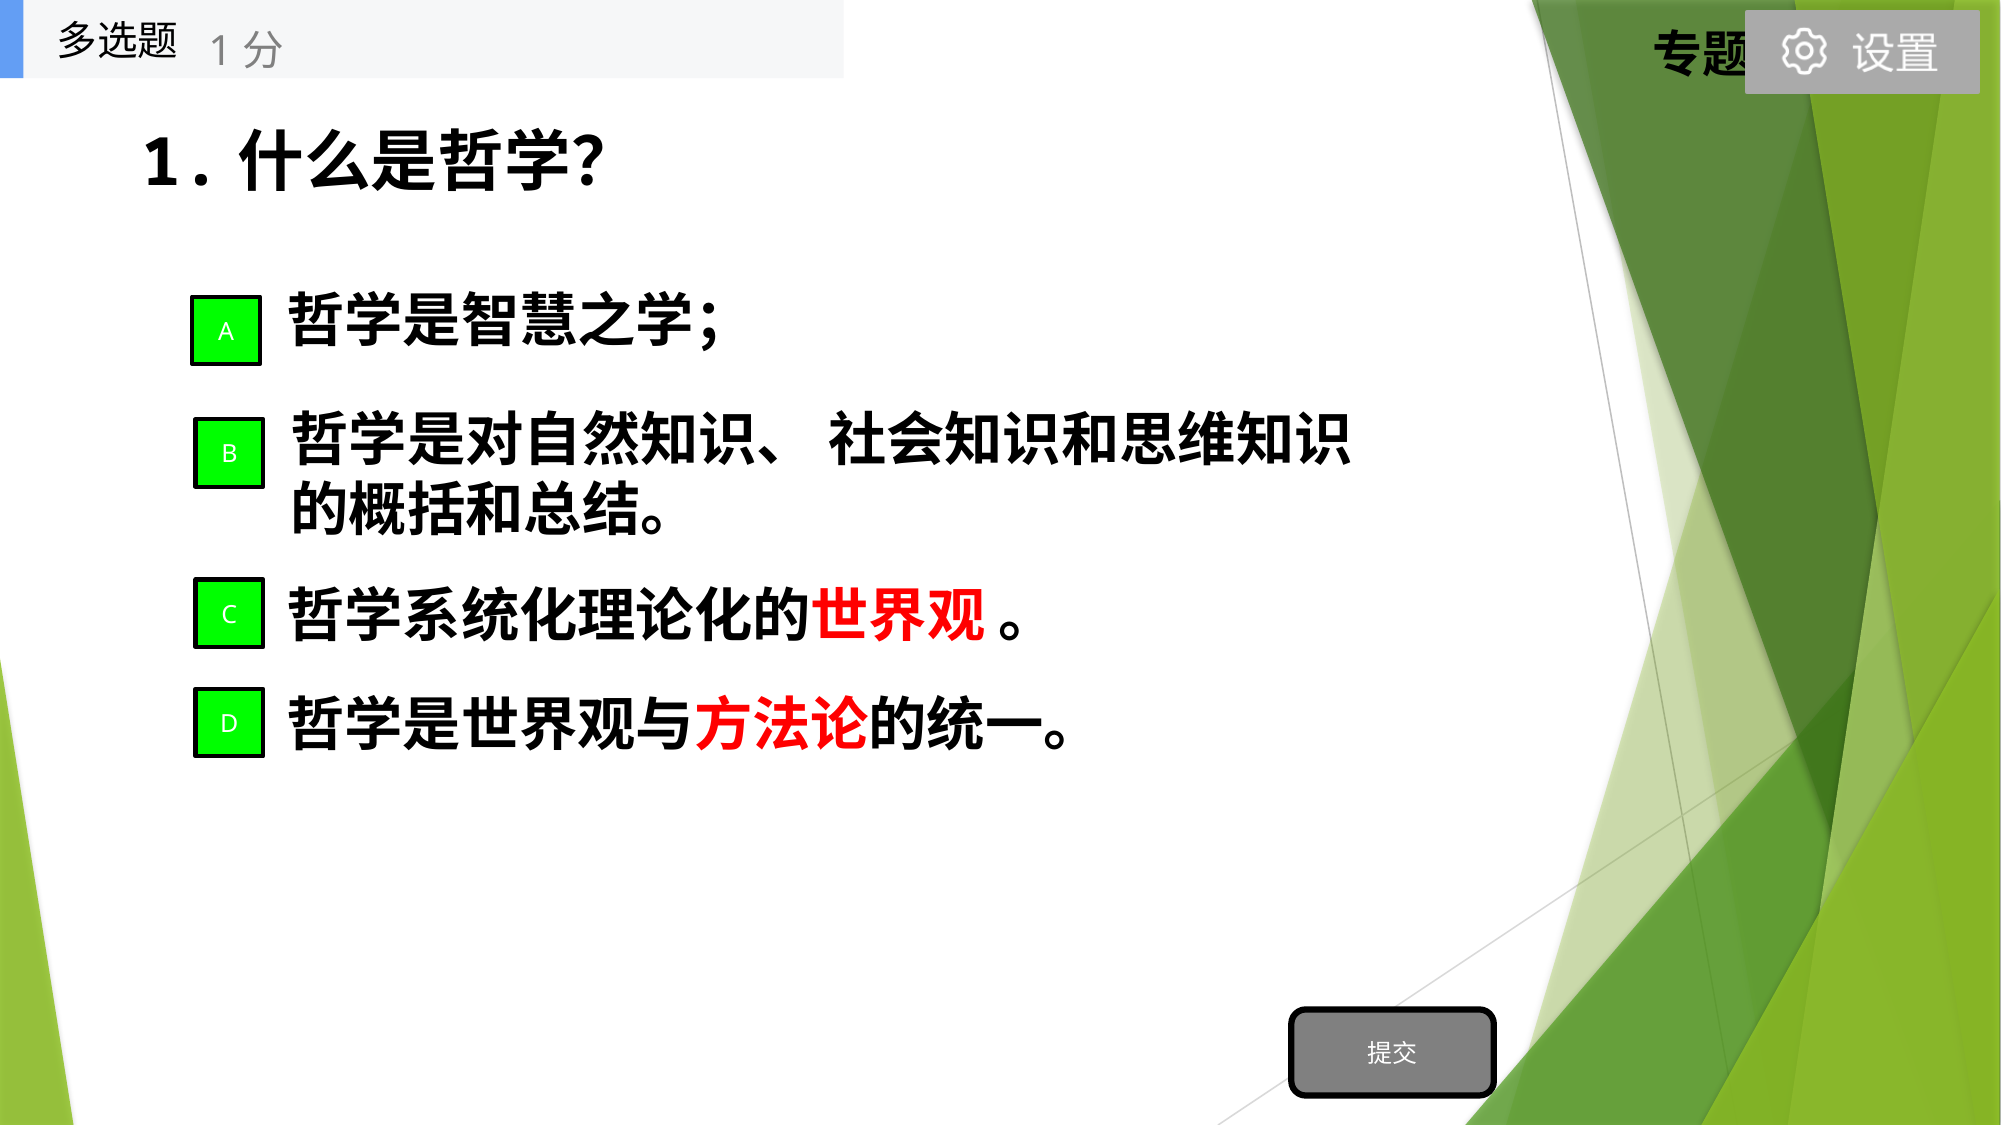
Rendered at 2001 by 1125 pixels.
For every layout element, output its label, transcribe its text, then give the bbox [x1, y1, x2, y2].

text_box B [195, 419, 264, 487]
picture [1745, 9, 1980, 95]
text_box A [192, 296, 260, 365]
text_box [0, 0, 845, 81]
text_box 提交 [1291, 1009, 1494, 1096]
text_box C [195, 579, 264, 648]
text_box 1.什么是哲学？ [126, 100, 802, 217]
text_box 哲学是世界观与方法论的统一。 [271, 669, 1246, 776]
text_box 哲学是对自然知识、 社会知识和思维知识的概括和总结。 [276, 419, 1398, 525]
text_box D [195, 688, 264, 757]
text_box 哲学系统化理论化的世界观 。 [271, 560, 1494, 667]
text_box 哲学是智慧之学； [271, 265, 863, 371]
